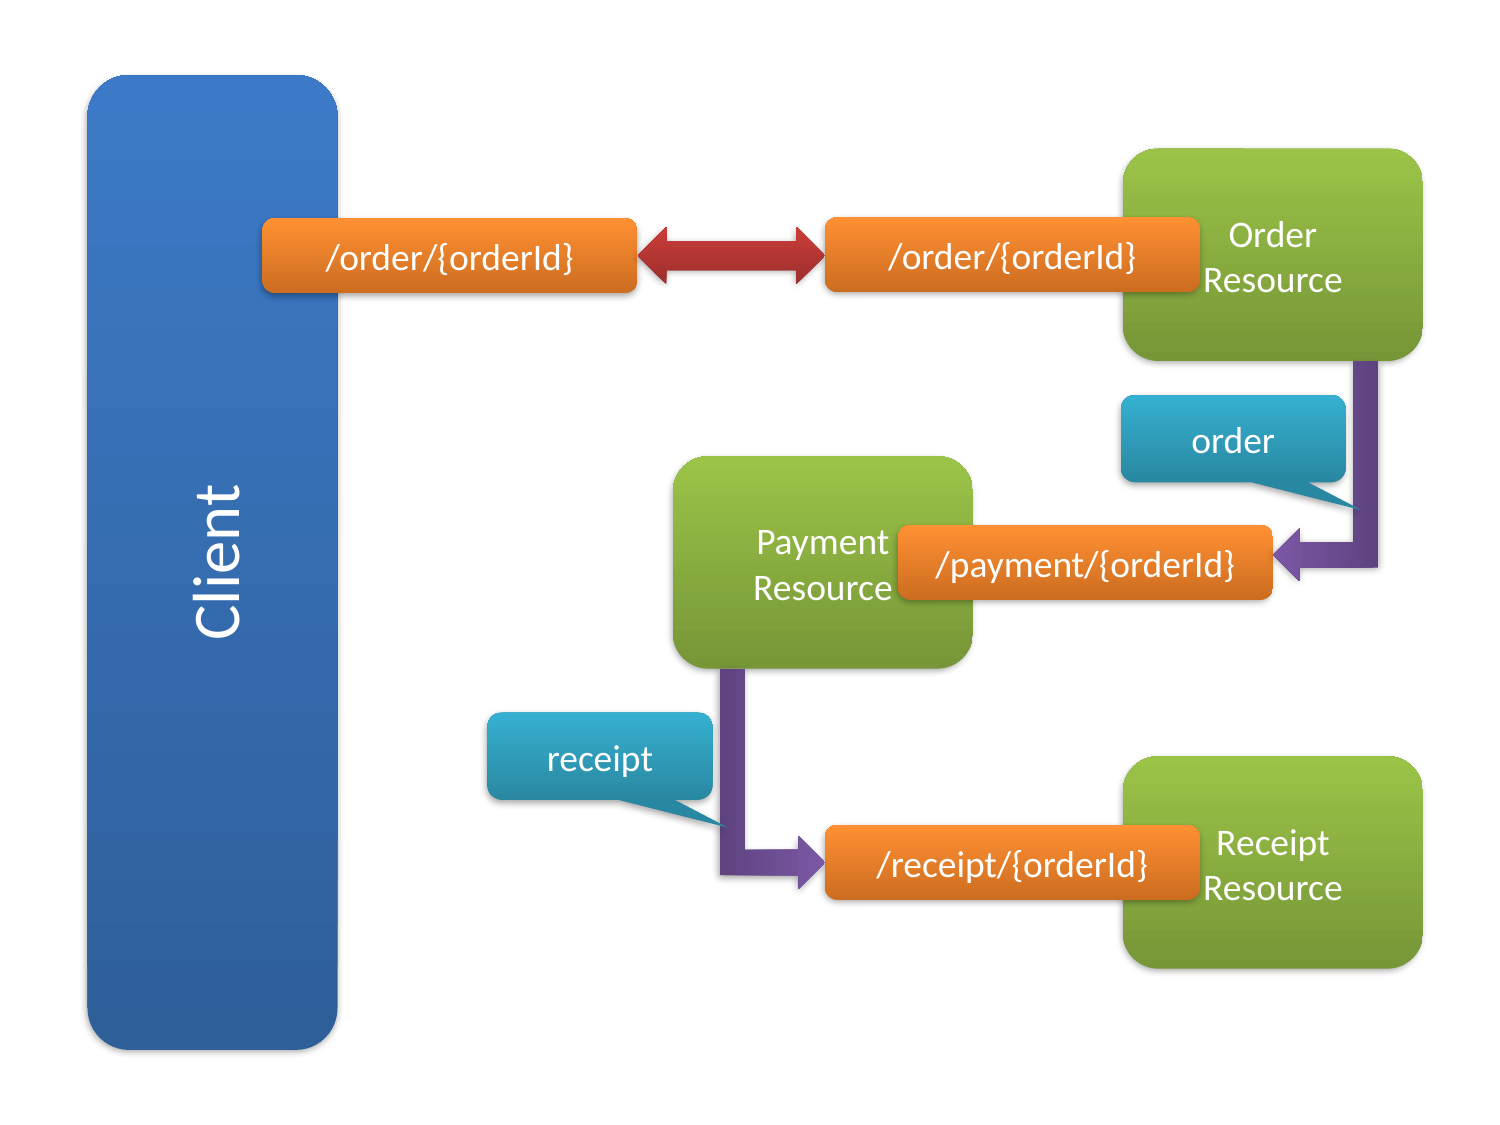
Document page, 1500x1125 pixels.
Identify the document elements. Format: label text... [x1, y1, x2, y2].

text_box receipt [487, 712, 729, 828]
text_box Client [87, 74, 338, 1050]
text_box Payment Resource [672, 456, 973, 669]
text_box /order/{orderId} [262, 218, 638, 294]
text_box [719, 668, 825, 889]
text_box /order/{orderId} [824, 217, 1200, 293]
text_box Order Resource [1122, 148, 1423, 362]
text_box /receipt/{orderId} [824, 824, 1200, 900]
text_box /payment/{orderId} [897, 524, 1273, 600]
text_box Receipt Resource [1122, 756, 1423, 969]
text_box order [1120, 394, 1362, 511]
text_box [1272, 361, 1379, 582]
text_box [637, 226, 826, 285]
